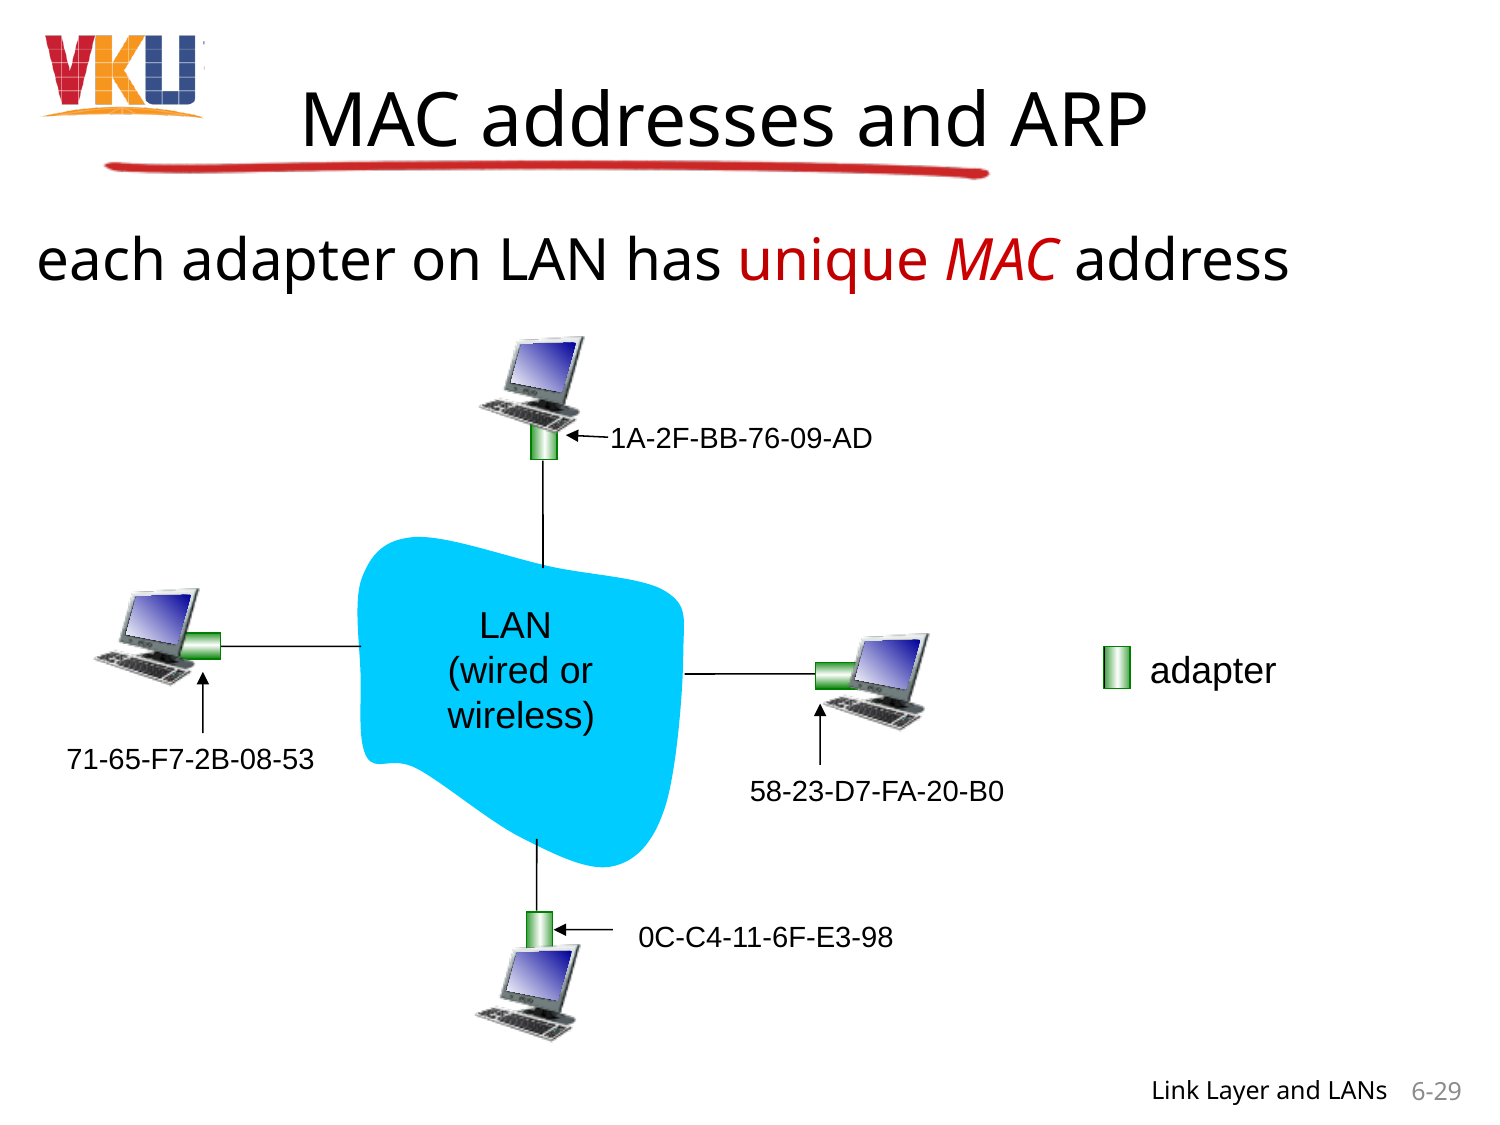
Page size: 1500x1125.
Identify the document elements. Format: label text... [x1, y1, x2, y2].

slide_number 6-29 [1387, 1069, 1478, 1115]
text_box 1A-2F-BB-76-09-AD [595, 412, 888, 462]
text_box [69, 584, 221, 693]
text_box each adapter on LAN has unique MAC address [22, 214, 1305, 300]
text_box [357, 536, 684, 868]
text_box 58-23-D7-FA-20-B0 [735, 764, 1020, 815]
picture [30, 21, 211, 129]
text_box adapter [1135, 638, 1292, 698]
picture [99, 156, 1001, 185]
title MAC addresses and ARP [87, 22, 1363, 210]
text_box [449, 911, 584, 1049]
text_box 0C-C4-11-6F-E3-98 [623, 910, 910, 961]
text_box LAN (wired or wireless) [432, 593, 611, 744]
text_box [454, 331, 588, 460]
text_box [798, 629, 933, 738]
text_box [1103, 646, 1130, 689]
text_box 71-65-F7-2B-08-53 [51, 733, 330, 783]
footer Link Layer and LANs [1045, 1069, 1404, 1110]
